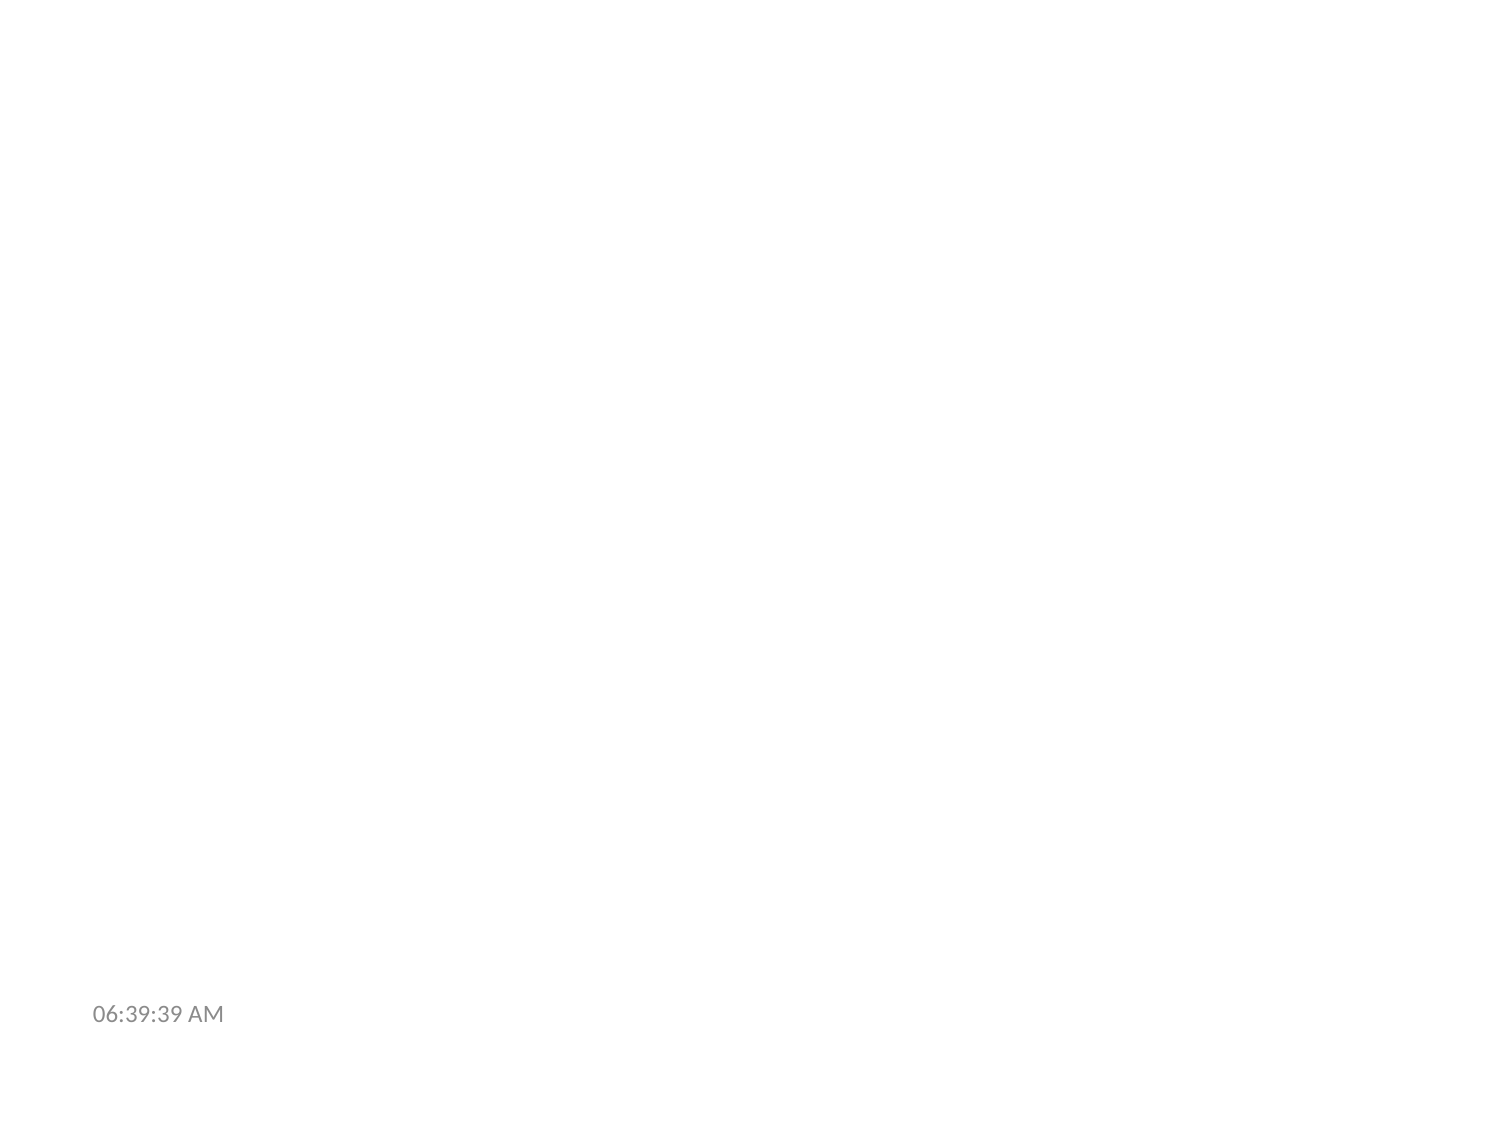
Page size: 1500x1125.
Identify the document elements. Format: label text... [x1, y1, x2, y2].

text_box 3:35:09 PM [77, 982, 428, 1043]
